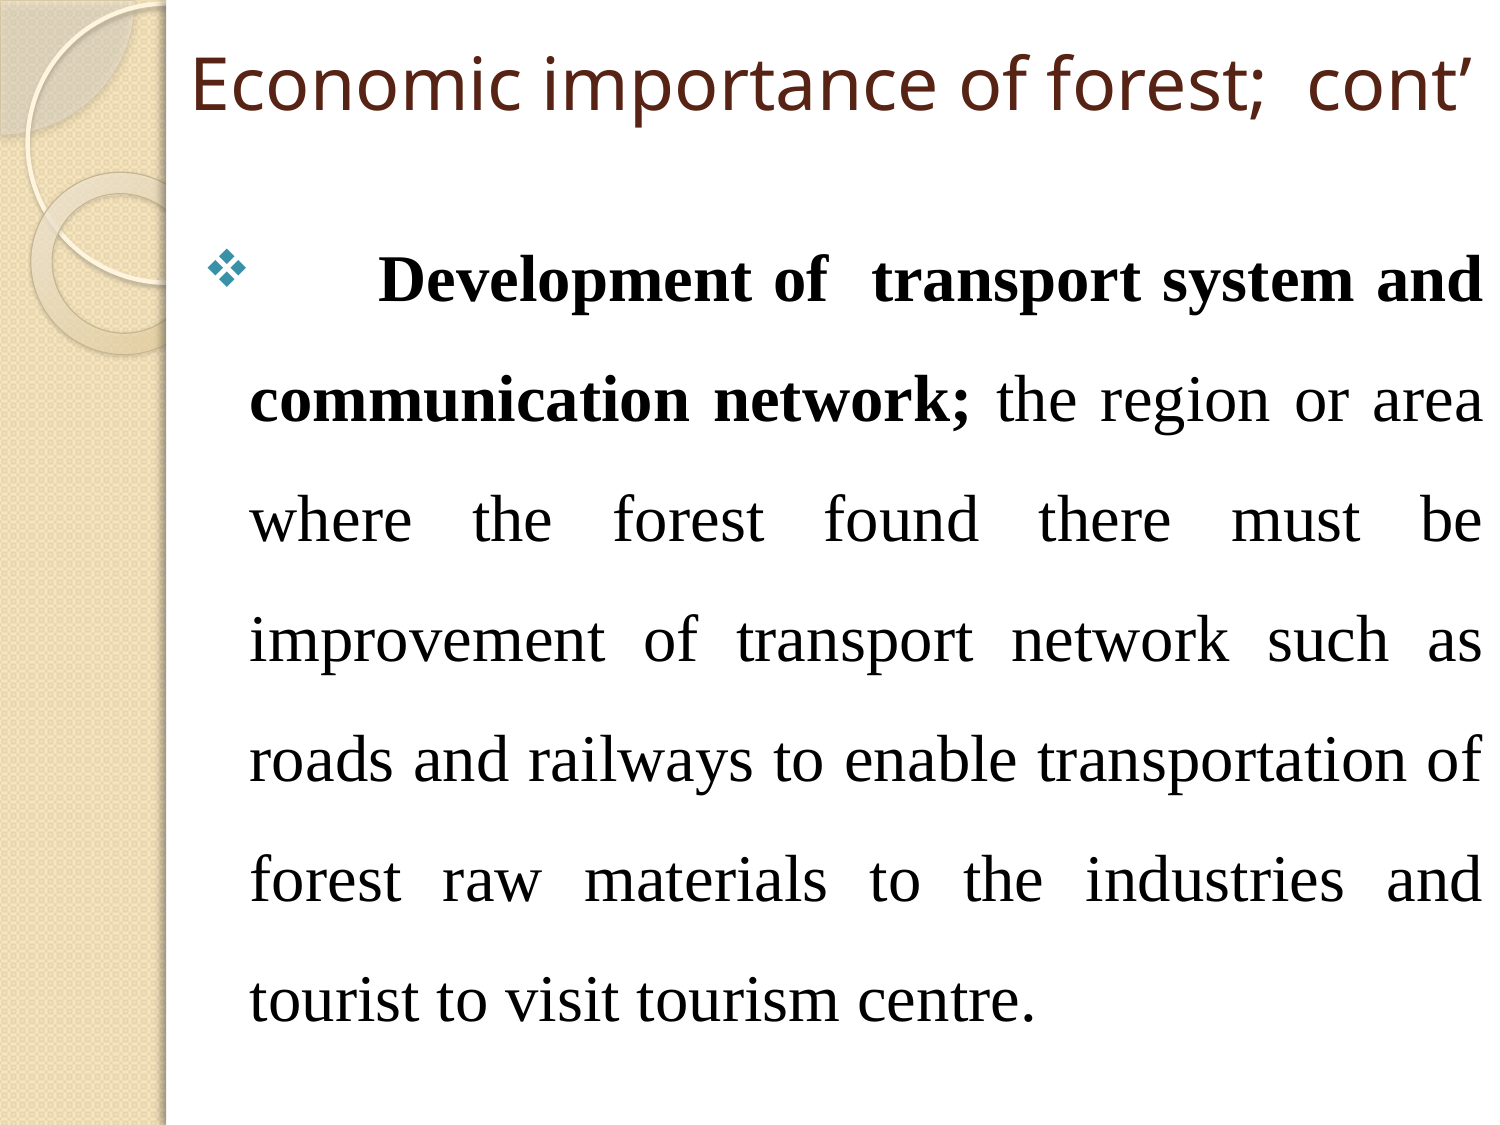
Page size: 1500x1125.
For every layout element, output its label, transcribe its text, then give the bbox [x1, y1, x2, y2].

list Development of transport system and communication network; the region or area where the forest found there must be improvement of transport network such as roads and railways to enable transportation of forest raw materials to the industries and tourist to visit tourism centre. [174, 187, 1500, 1063]
title Economic importance of forest; cont’ [174, 0, 1500, 163]
